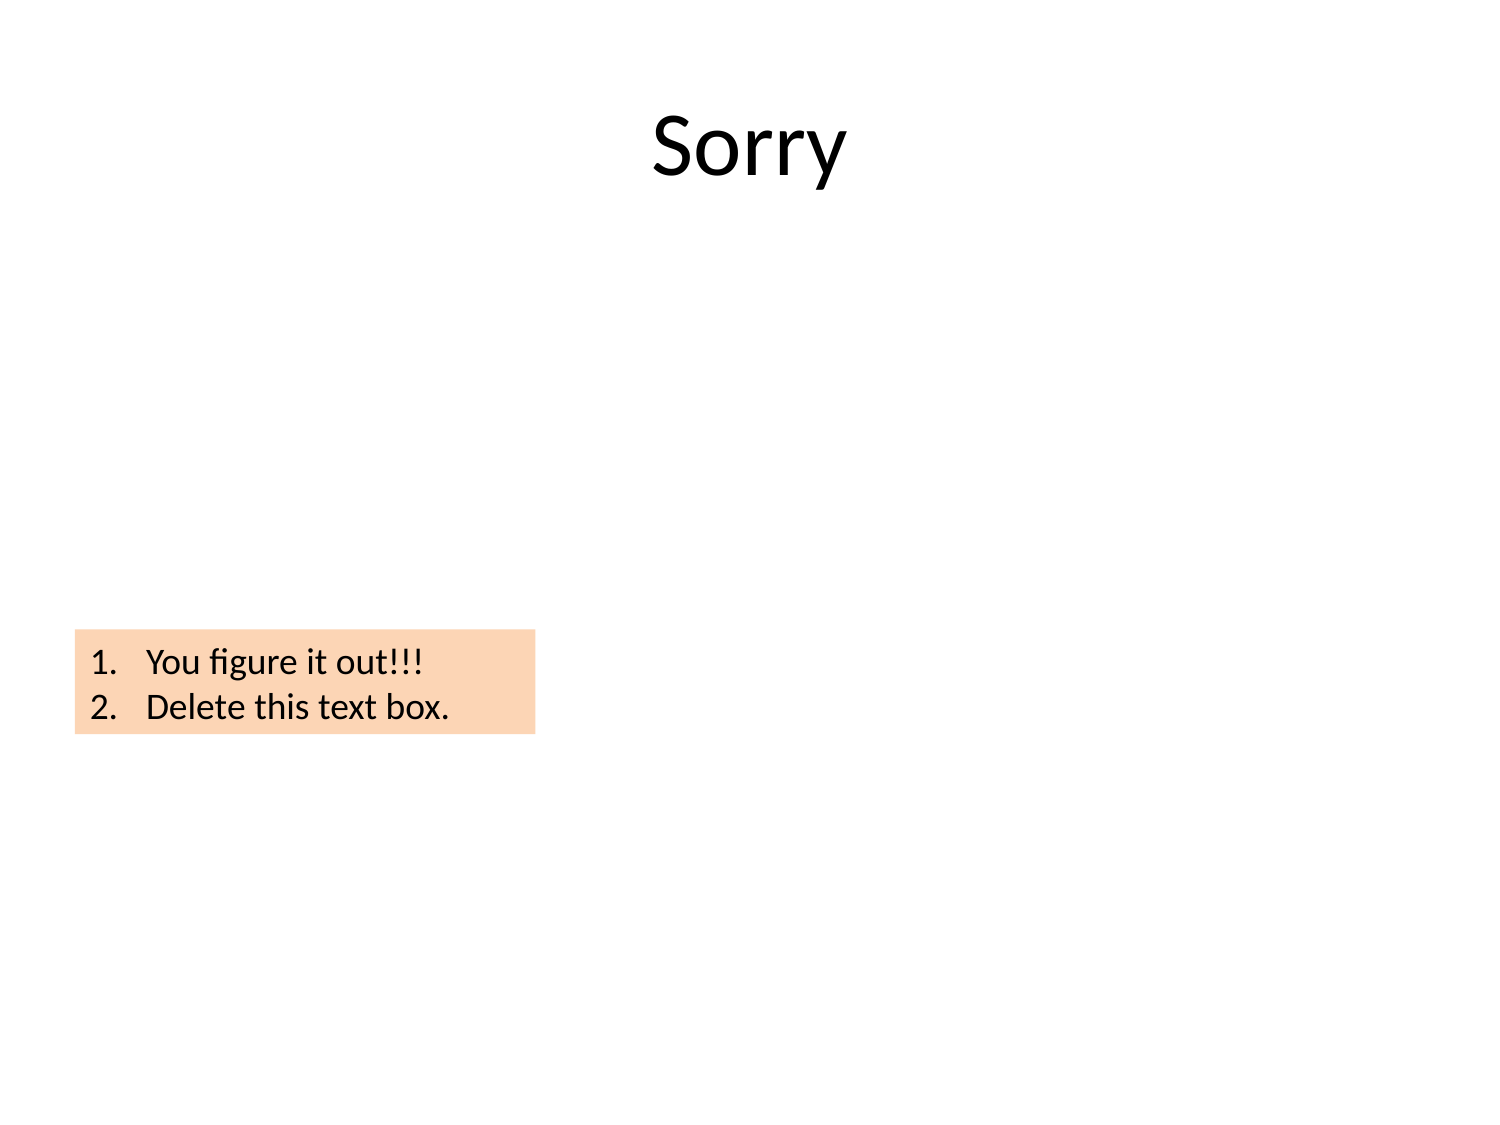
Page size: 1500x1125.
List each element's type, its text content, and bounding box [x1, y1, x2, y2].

text_box You figure it out!!! Delete this text box. [74, 629, 536, 735]
title Sorry [75, 45, 1425, 233]
